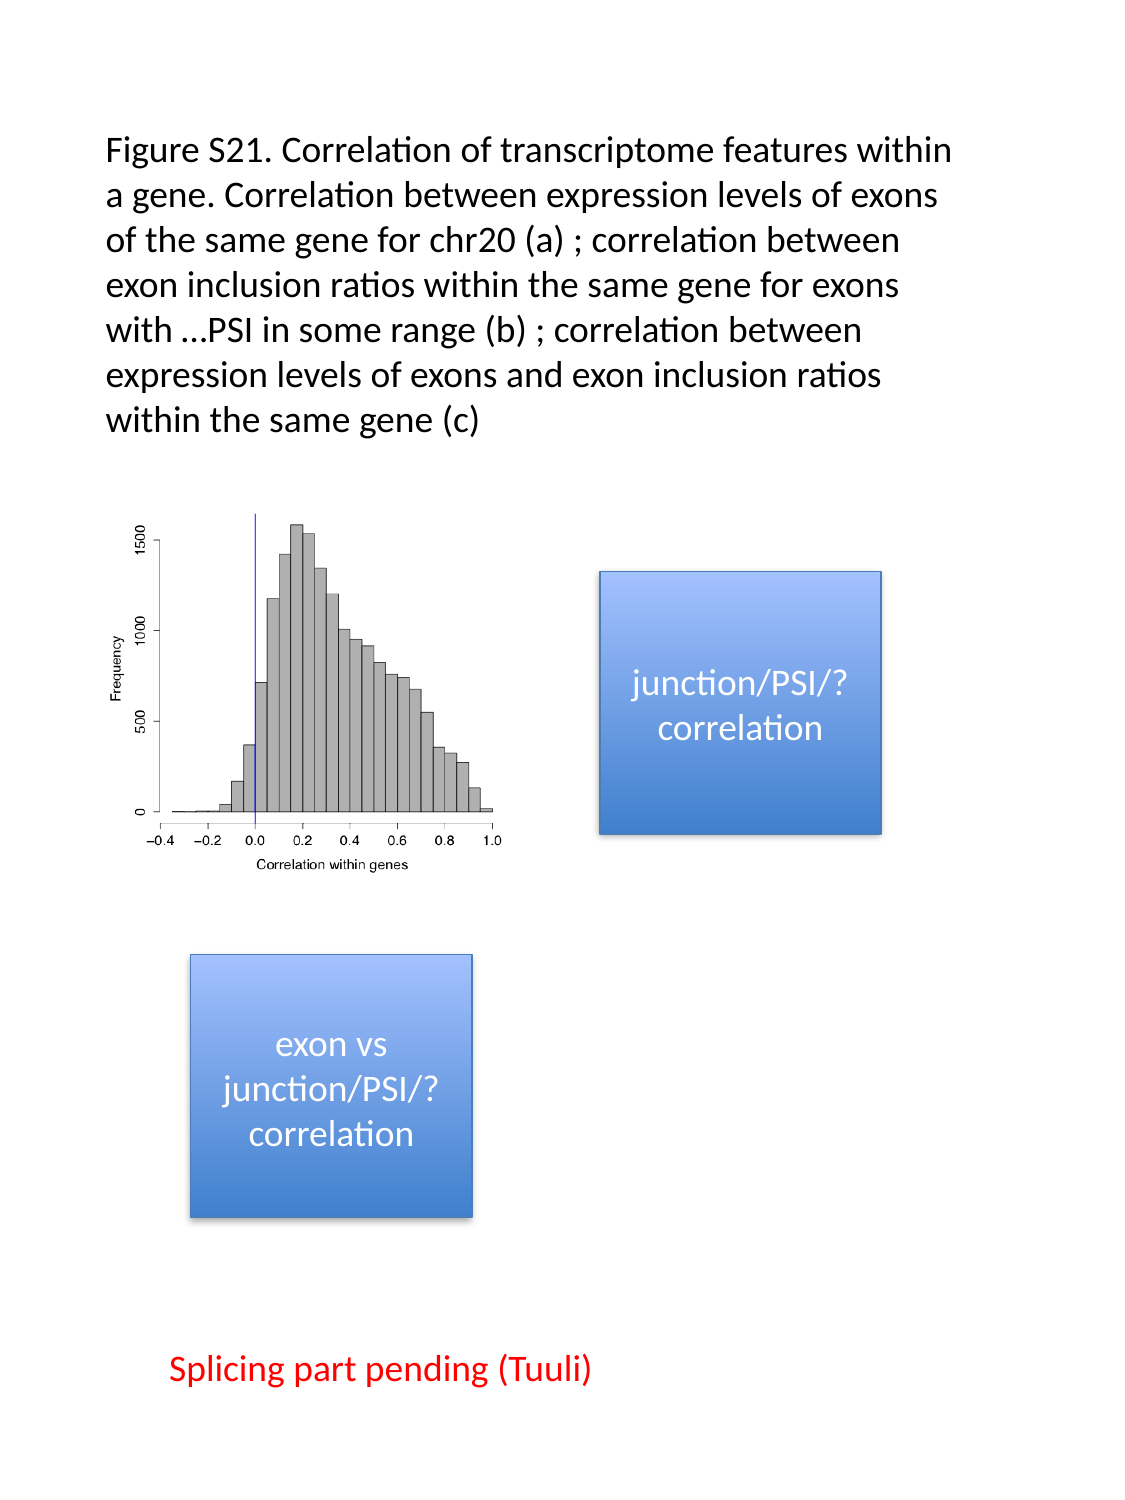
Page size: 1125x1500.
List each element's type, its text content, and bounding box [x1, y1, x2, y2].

picture [110, 464, 530, 884]
text_box junction/PSI/? correlation [599, 571, 882, 835]
text_box exon vs junction/PSI/? correlation [190, 954, 473, 1218]
text_box Splicing part pending (Tuuli) [154, 1336, 608, 1397]
text_box Figure S21. Correlation of transcriptome features within a gene. Correlation between expression levels of exons of the same gene for chr20 (a) ; correlation between exon inclusion ratios within the same gene for exons with …PSI in some range (b) ; correlation between expression levels of exons and exon inclusion ratios within the same gene (c) [90, 117, 984, 448]
